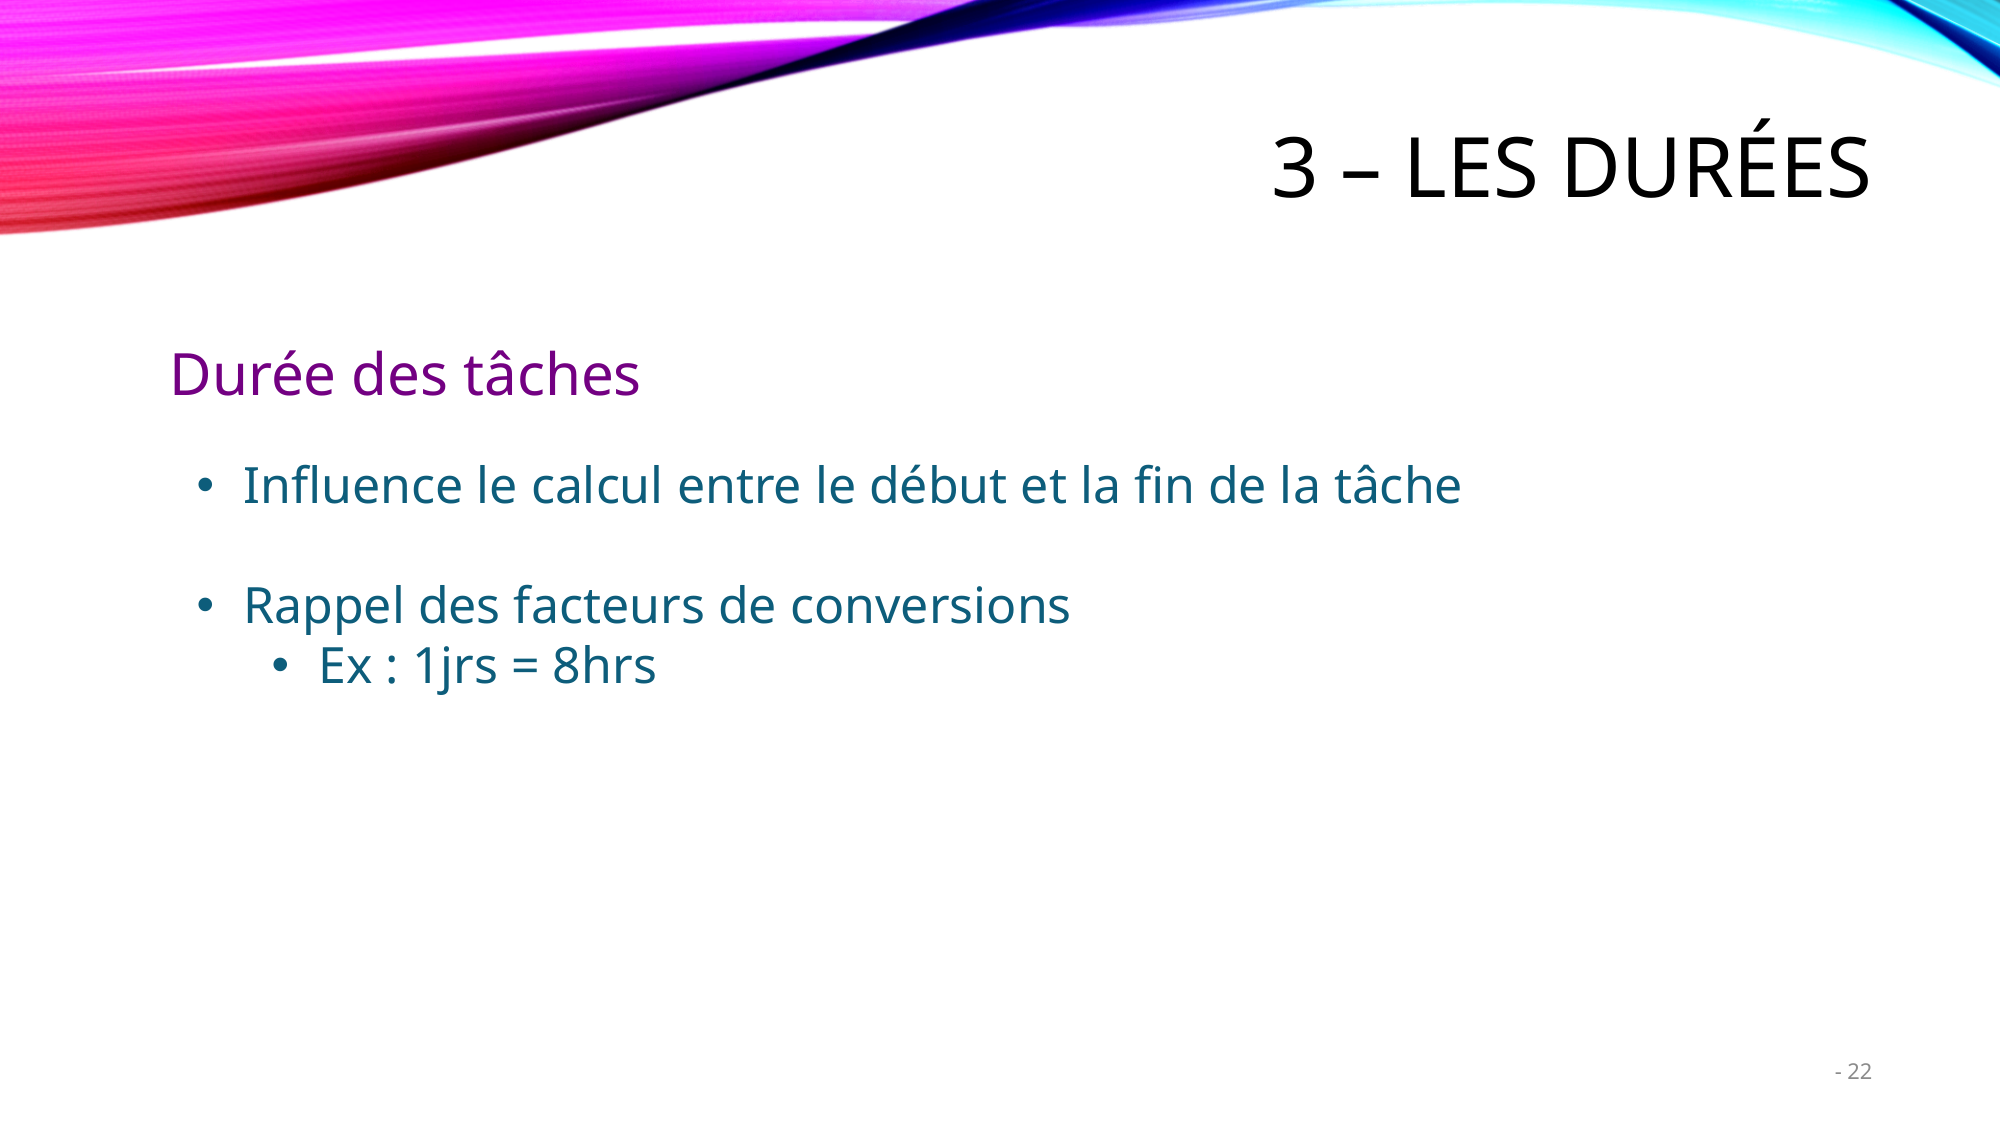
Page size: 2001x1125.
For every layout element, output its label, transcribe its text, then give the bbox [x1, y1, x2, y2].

title 3 – Les durées [638, 64, 1888, 277]
text_box Durée des tâches [154, 259, 1841, 415]
picture [0, 0, 2000, 237]
picture [1890, 0, 2000, 75]
picture [1910, 0, 2000, 45]
slide_number 22 [1808, 1042, 1888, 1103]
text_box Influence le calcul entre le début et la fin de la tâche Rappel des facteurs de conversions Ex : 1jrs = 8hrs [181, 446, 1746, 702]
